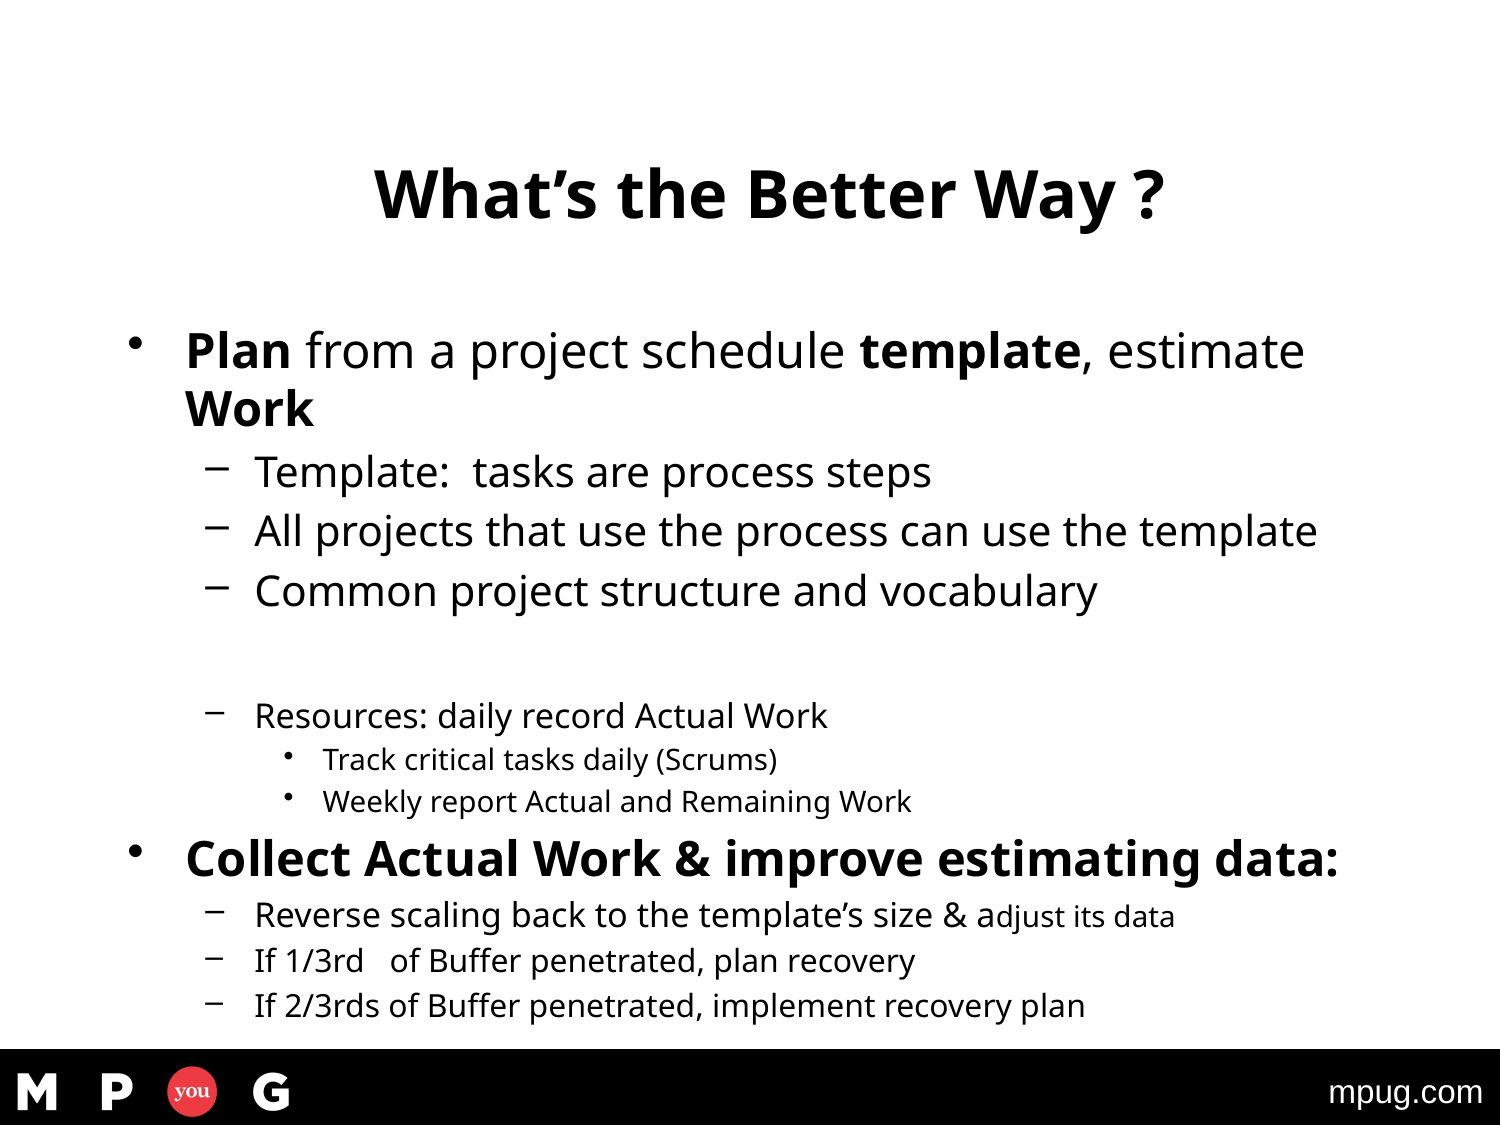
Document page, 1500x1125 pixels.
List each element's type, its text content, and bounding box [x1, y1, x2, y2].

picture [15, 1065, 291, 1119]
list Plan from a project schedule template, estimate Work Template: tasks are process steps All projects that use the process can use the template Common project structure and vocabulary Resources: daily record Actual Work Track critical tasks daily (Scrums) Weekly report Actual and Remaining Work Collect Actual Work & improve estimating data: Reverse scaling back to the template’s size & adjust its data If 1/3rd of Buffer penetrated, plan recovery If 2/3rds of Buffer penetrated, implement recovery plan [112, 312, 1375, 1039]
title What’s the Better Way ? [127, 143, 1413, 308]
